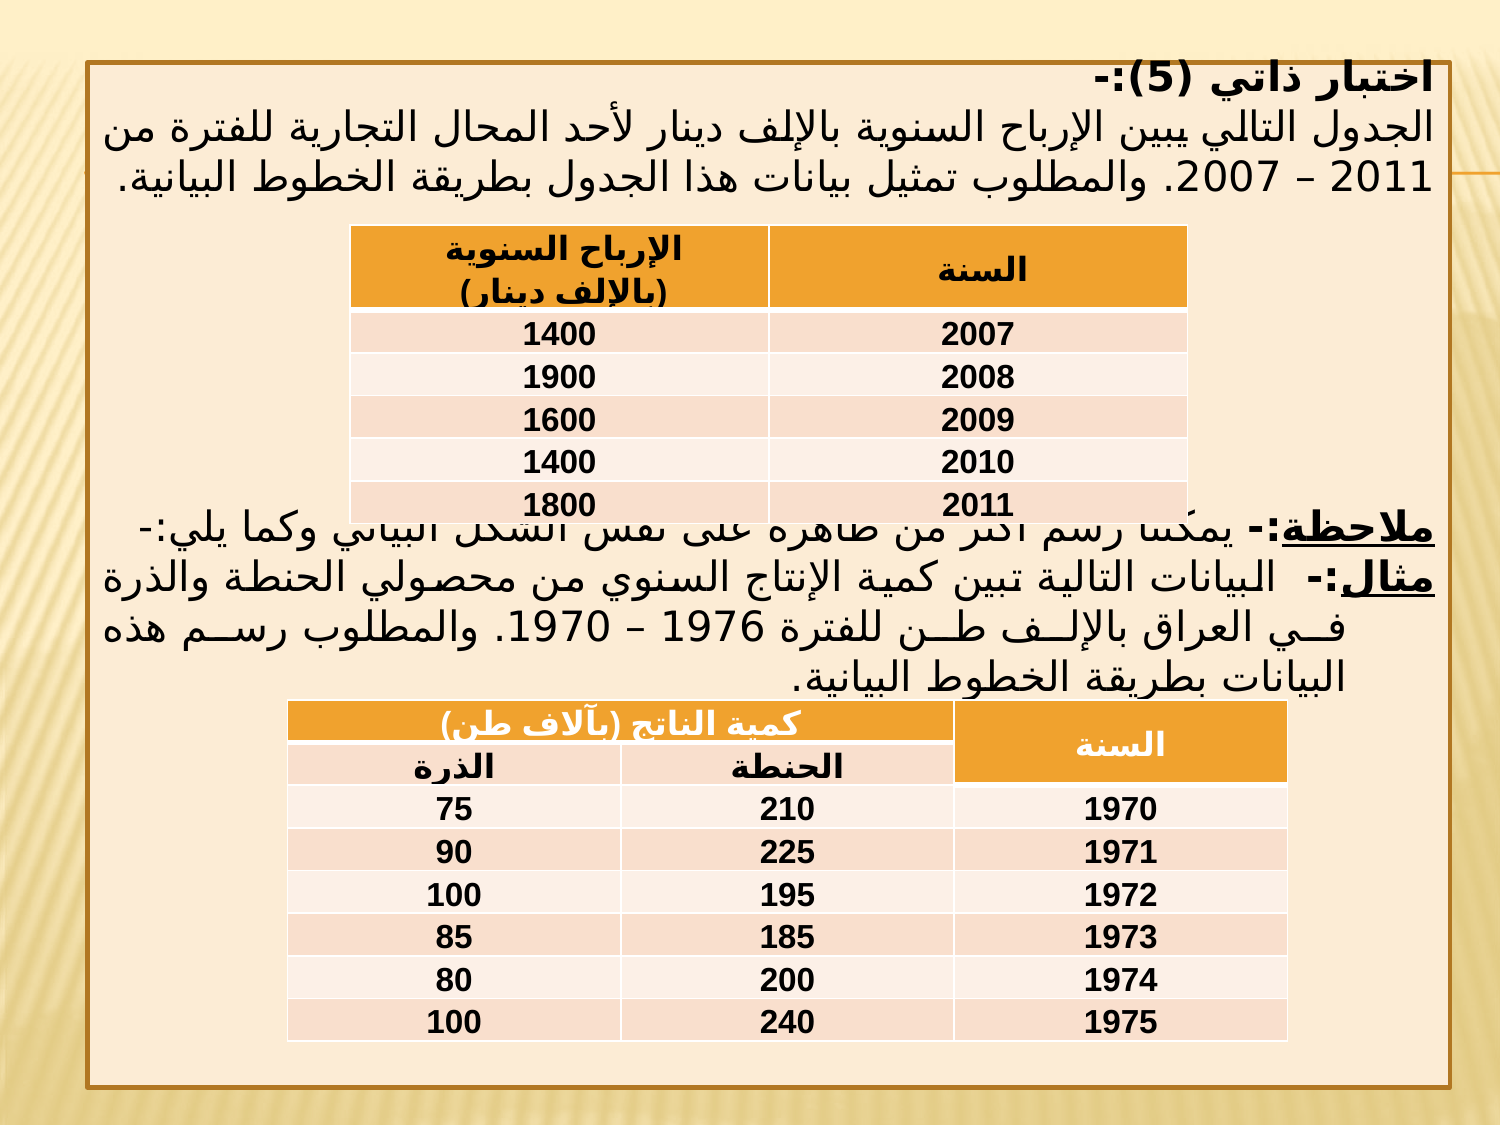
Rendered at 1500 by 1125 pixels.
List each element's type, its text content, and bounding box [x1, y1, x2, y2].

table_cell 210 [622, 786, 953, 827]
table_header السنة [955, 701, 1287, 782]
table_cell 100 [288, 999, 620, 1040]
table_header الإرباح السنوية (بالإلف دينار) [351, 226, 768, 307]
table_cell 1800 [351, 482, 768, 523]
table_cell 75 [288, 786, 620, 827]
table_cell 1900 [351, 354, 768, 395]
table_cell الذرة [288, 745, 620, 784]
table_cell 2009 [770, 396, 1187, 437]
text_box اختبار ذاتي (5):- الجدول التالي يبين الإرباح السنوية بالإلف دينار لأحد المحال التجارية للفترة من 2011 – 2007. والمطلوب تمثيل بيانات هذا الجدول بطريقة الخطوط البيانية. ملاحظة:- يمكننا رسم أكثر من ظاهرة على نفس الشكل البياني وكما يلي:- مثال:- البيانات التالية تبين كمية الإنتاج السنوي من محصولي الحنطة والذرة في العراق بالإلف طن للفترة 1976 – 1970. والمطلوب رسم هذه البيانات بطريقة الخطوط البيانية. [85, 60, 1452, 1090]
table_cell 1400 [351, 313, 768, 352]
table_cell 1971 [955, 829, 1287, 870]
table_cell 240 [622, 999, 953, 1040]
table_header السنة [770, 226, 1187, 307]
table_header كمية الناتج (بآلاف طن) [288, 701, 953, 740]
table_cell 1974 [955, 957, 1287, 998]
table_cell 1975 [955, 999, 1287, 1040]
table_cell 90 [288, 829, 620, 870]
table_cell 200 [622, 957, 953, 998]
table_cell 100 [288, 871, 620, 912]
table_cell 1970 [955, 788, 1287, 827]
table_cell 225 [622, 829, 953, 870]
table_cell الحنطة [622, 745, 953, 784]
table_cell 1400 [351, 439, 768, 480]
table_cell 1600 [351, 396, 768, 437]
table_cell 2011 [770, 482, 1187, 523]
table_cell 2010 [770, 439, 1187, 480]
table_cell 1972 [955, 871, 1287, 912]
table_cell 85 [288, 914, 620, 955]
table_cell 2008 [770, 354, 1187, 395]
table_cell 80 [288, 957, 620, 998]
table_cell 1973 [955, 914, 1287, 955]
table_cell 2007 [770, 313, 1187, 352]
table_cell 185 [622, 914, 953, 955]
table_cell 195 [622, 871, 953, 912]
